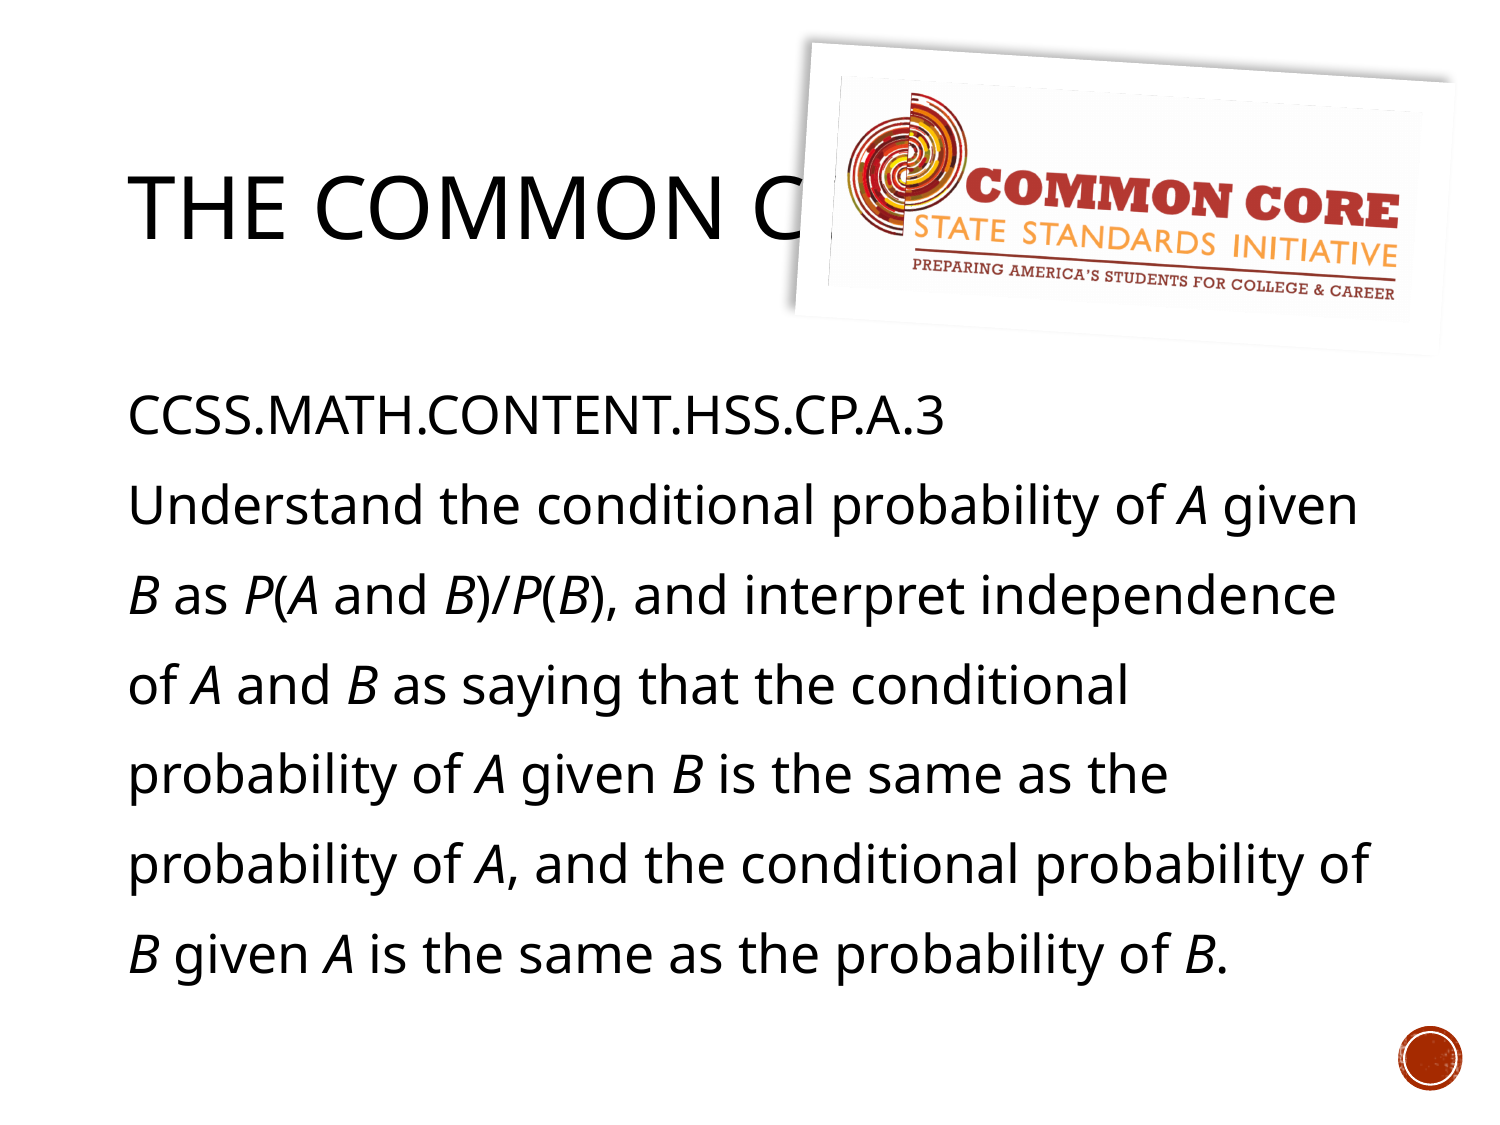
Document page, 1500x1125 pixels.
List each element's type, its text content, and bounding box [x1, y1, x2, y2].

picture [829, 76, 1422, 322]
title The Common Core [112, 79, 1236, 344]
list CCSS.MATH.CONTENT.HSS.CP.A.3 Understand the conditional probability of A given B as P(A and B)/P(B), and interpret independence of A and B as saying that the conditional probability of A given B is the same as the probability of A, and the conditional probability of B given A is the same as the probability of B. [112, 348, 1388, 1013]
